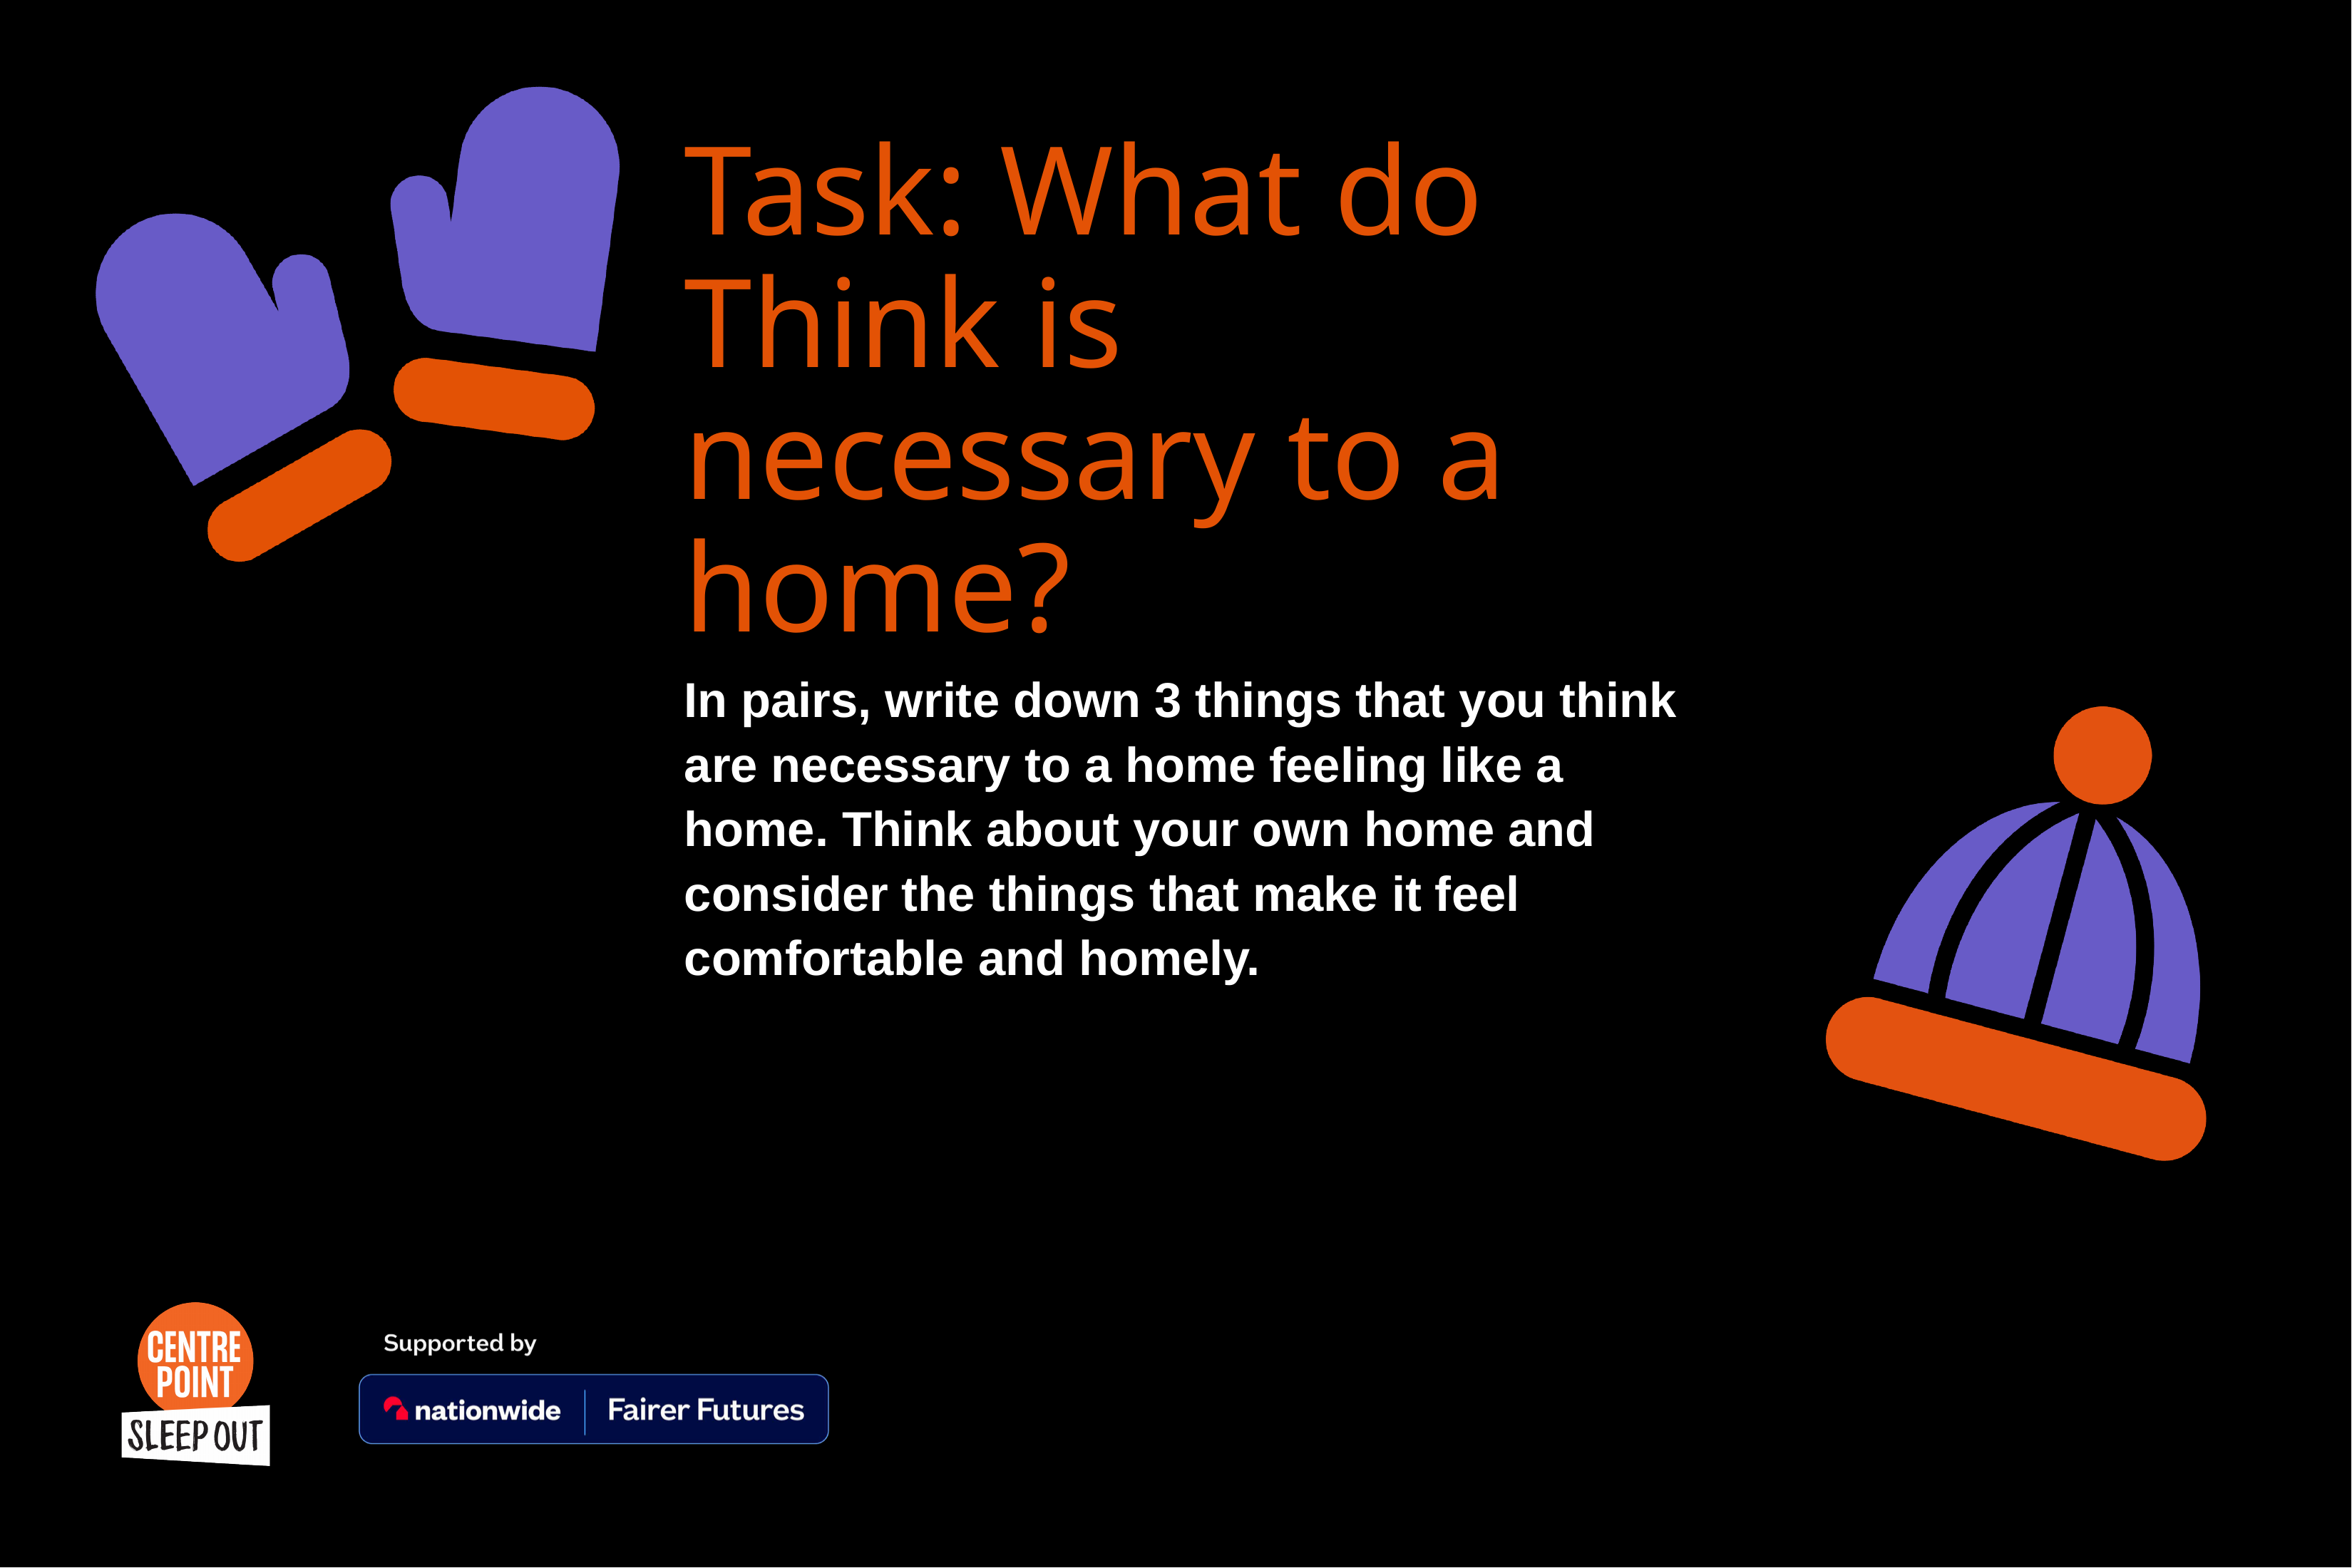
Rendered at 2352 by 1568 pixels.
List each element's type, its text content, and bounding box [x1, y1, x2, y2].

picture [321, 1314, 874, 1462]
picture [121, 1302, 270, 1466]
list In pairs, write down 3 things that you think are necessary to a home feeling like a home. Think about your own home and consider the things that make it feel comfortable and homely. [684, 662, 1703, 1050]
title Task: What do Think is necessary to a home? [684, 387, 1703, 659]
picture [52, 56, 684, 594]
picture [1808, 651, 2310, 1179]
